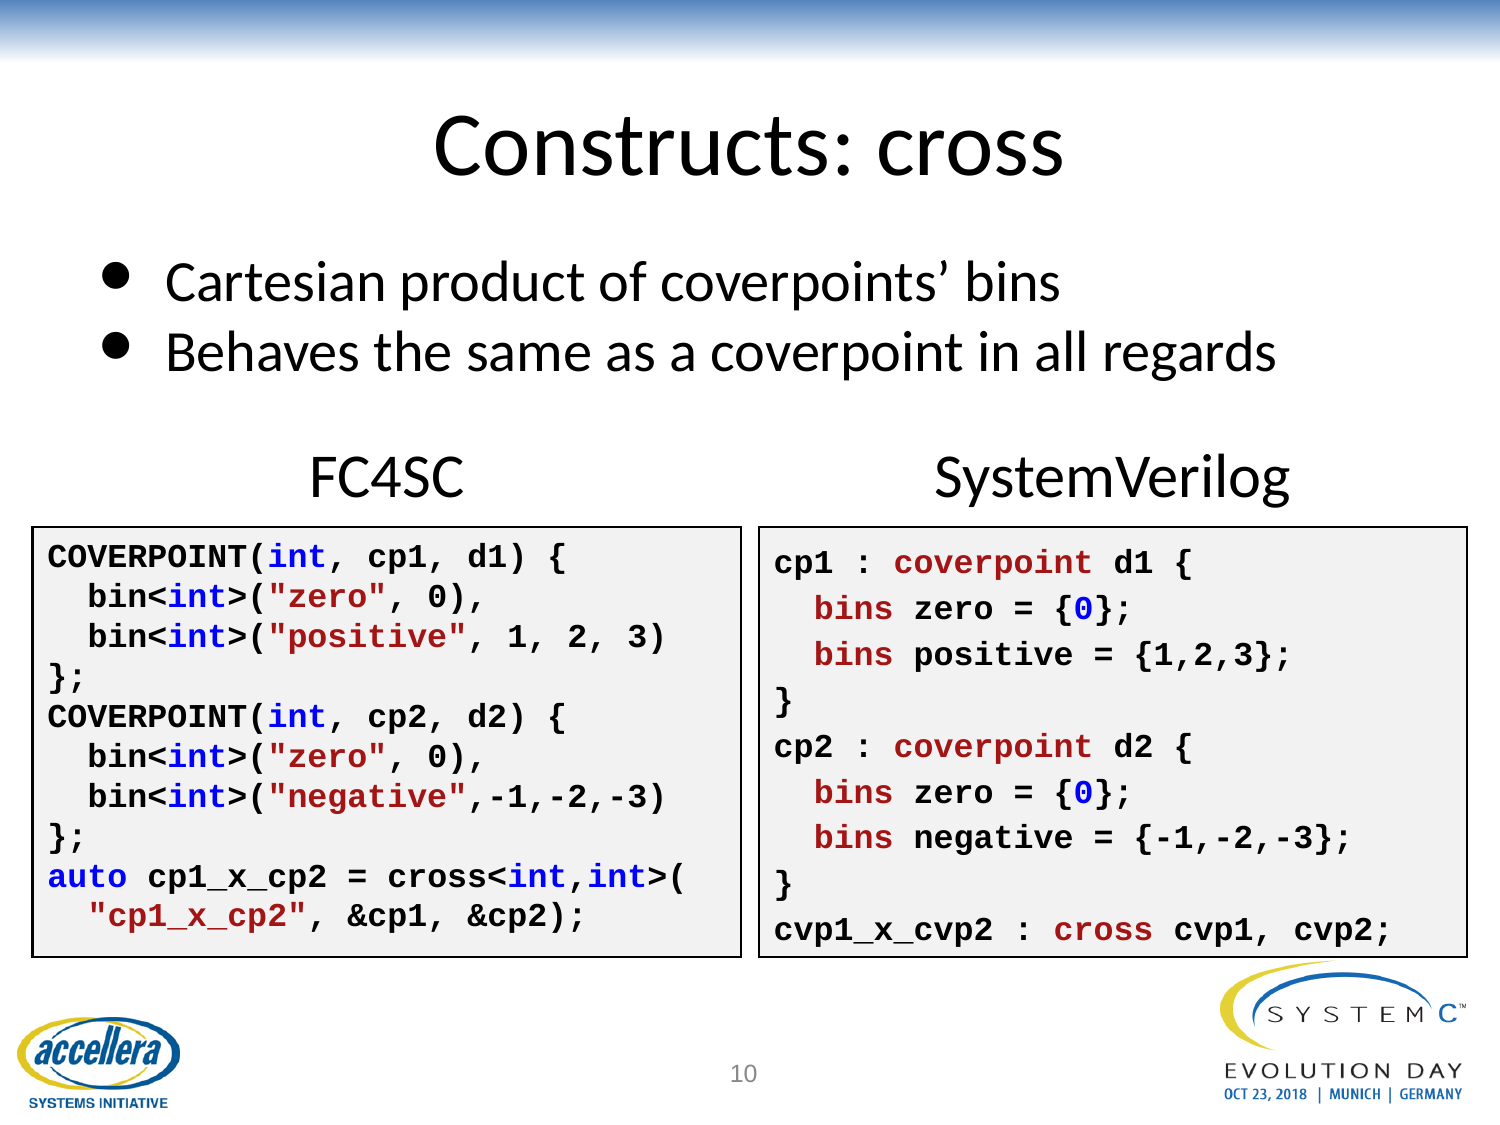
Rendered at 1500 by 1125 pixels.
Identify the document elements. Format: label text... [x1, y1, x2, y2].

text_box Cartesian product of coverpoints’ bins Behaves the same as a coverpoint in all regards [74, 245, 1425, 381]
text_box cp1 : coverpoint d1 { bins zero = {0}; bins positive = {1,2,3}; } cp2 : coverpoint d2 { bins zero = {0}; bins negative = {-1,-2,-3}; } cvp1_x_cvp2 : cross cvp1, cvp2; [758, 526, 1468, 957]
slide_number ‹#› [600, 1042, 888, 1103]
text_box FC4SC [176, 418, 598, 527]
title Constructs: cross [75, 45, 1425, 233]
picture [17, 1017, 180, 1108]
picture [1211, 957, 1474, 1111]
text_box SystemVerilog [896, 418, 1330, 527]
text_box COVERPOINT(int, cp1, d1) { bin<int>("zero", 0), bin<int>("positive", 1, 2, 3) }; COVERPOINT(int, cp2, d2) { bin<int>("zero", 0), bin<int>("negative",-1,-2,-3) }; auto cp1_x_cp2 = cross<int,int>( "cp1_x_cp2", &cp1, &cp2); [32, 526, 742, 957]
